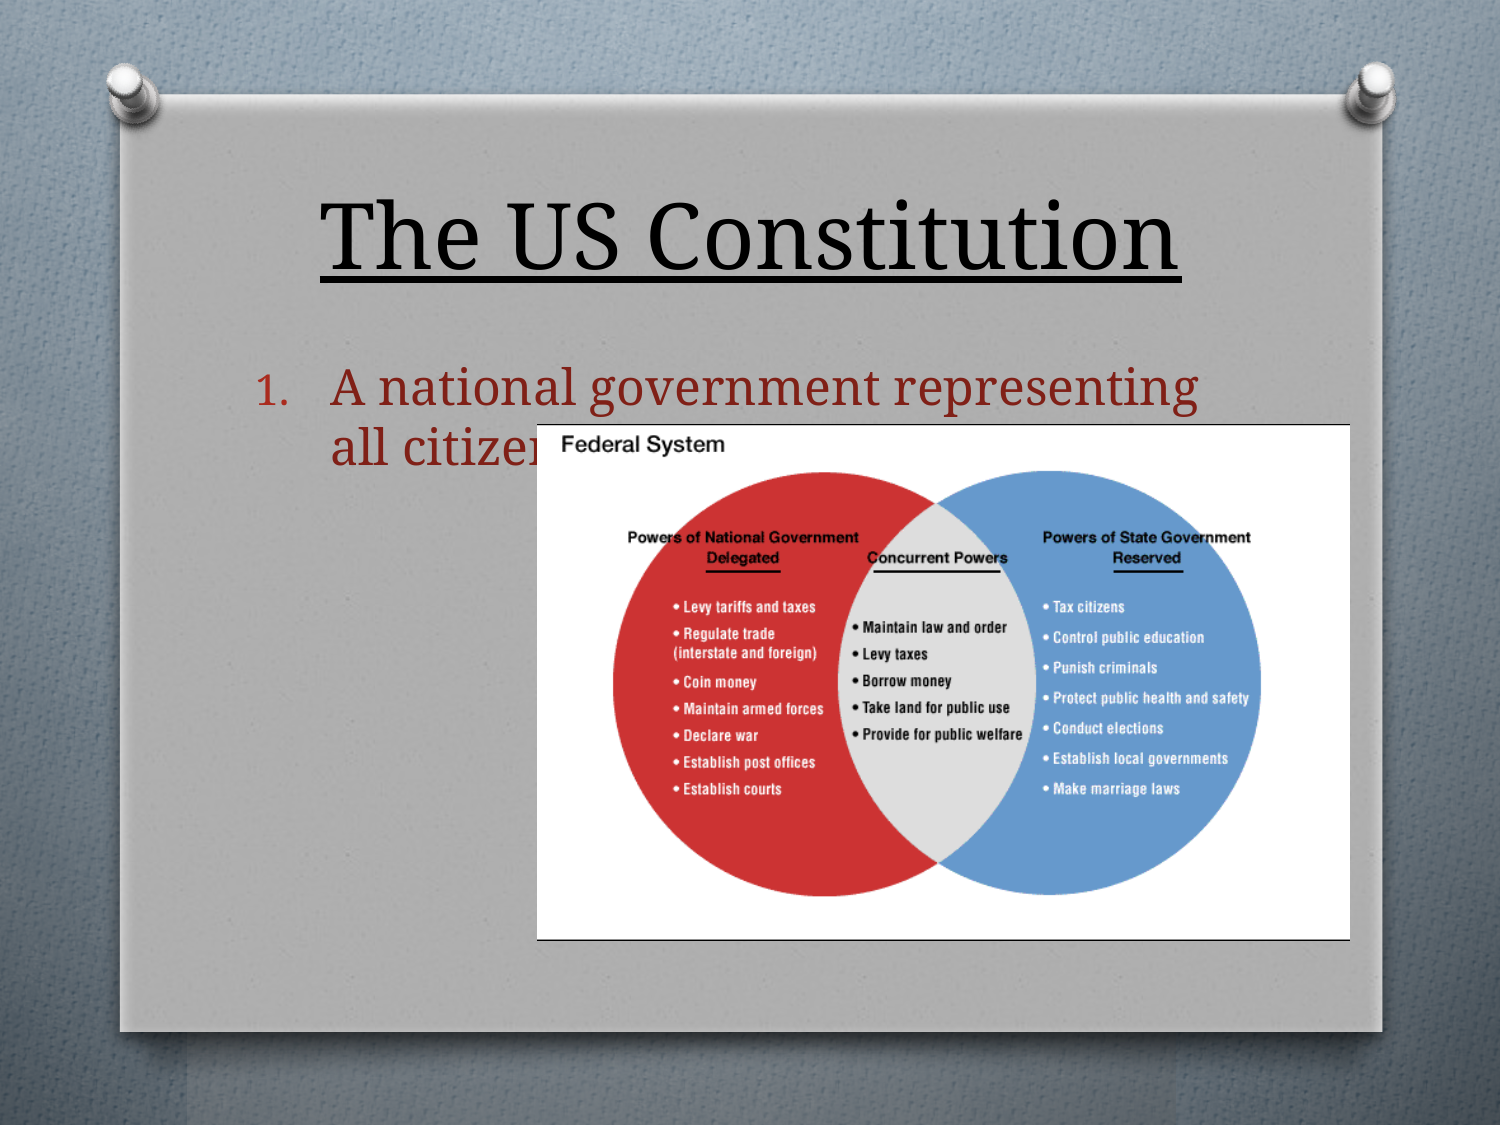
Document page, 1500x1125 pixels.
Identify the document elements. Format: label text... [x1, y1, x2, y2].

picture [1317, 35, 1439, 156]
picture [537, 424, 1351, 941]
title The US Constitution [179, 134, 1323, 332]
picture [75, 29, 198, 153]
list A national government representing all citizens. [240, 347, 1257, 939]
